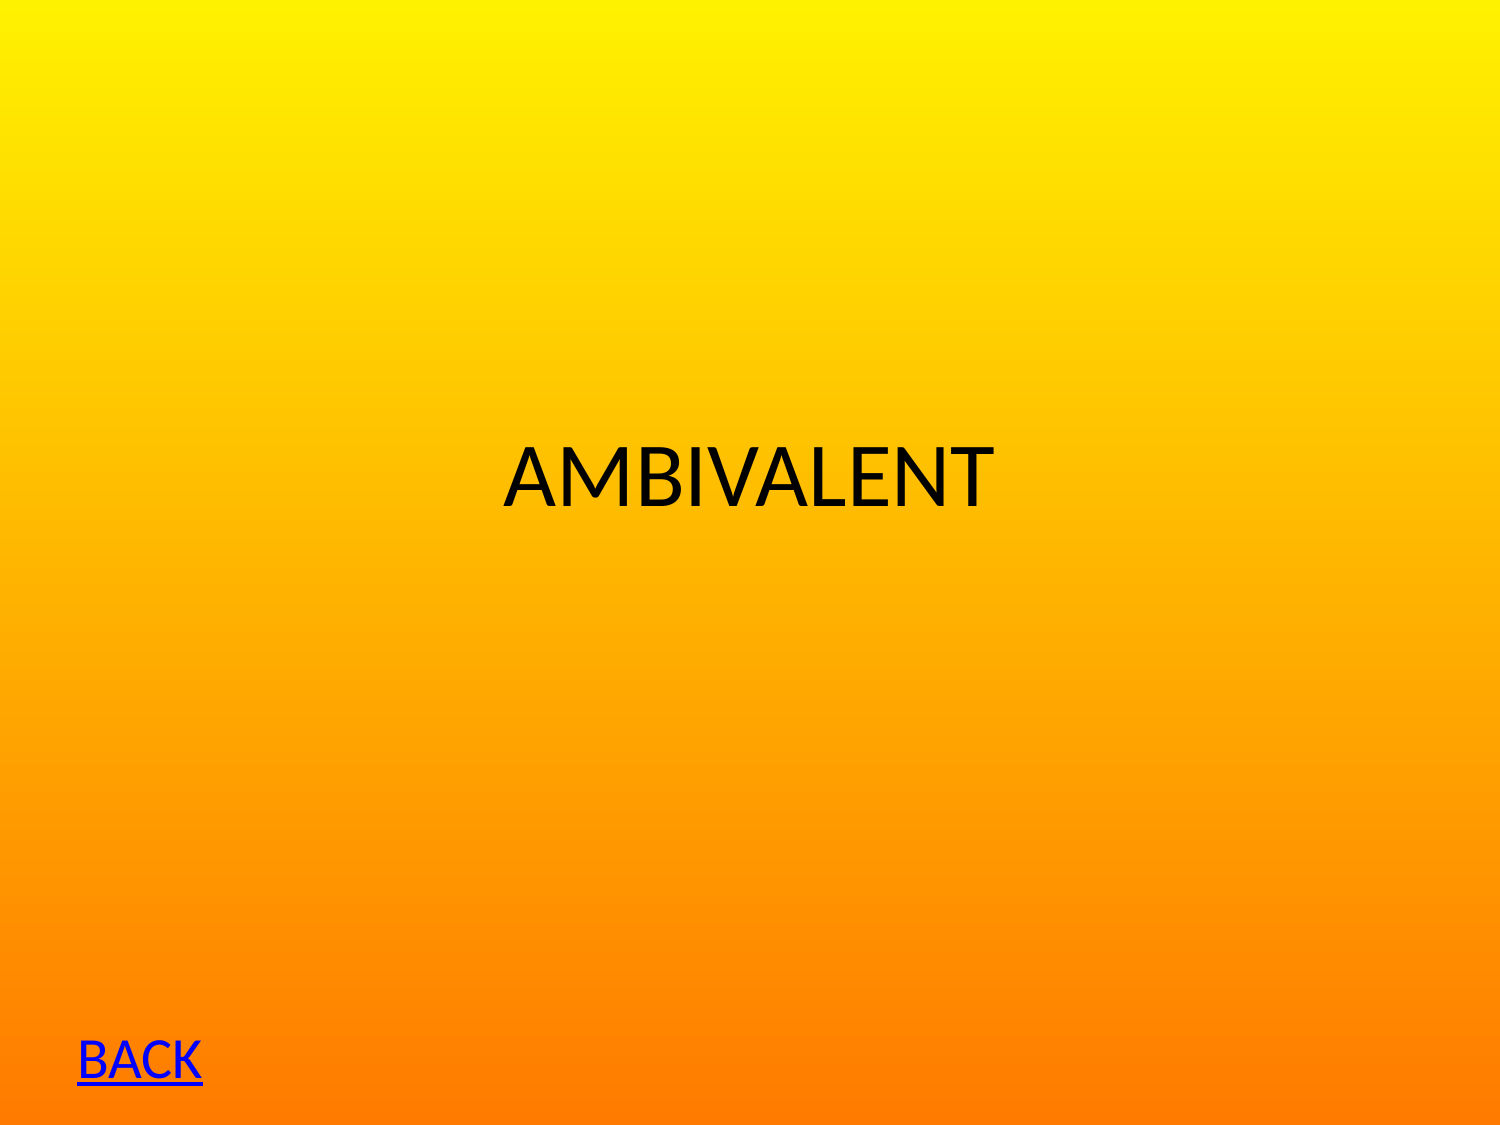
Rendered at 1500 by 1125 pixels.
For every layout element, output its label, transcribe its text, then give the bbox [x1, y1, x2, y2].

text_box BACK [62, 1012, 275, 1098]
title AMBIVALENT [112, 349, 1388, 591]
